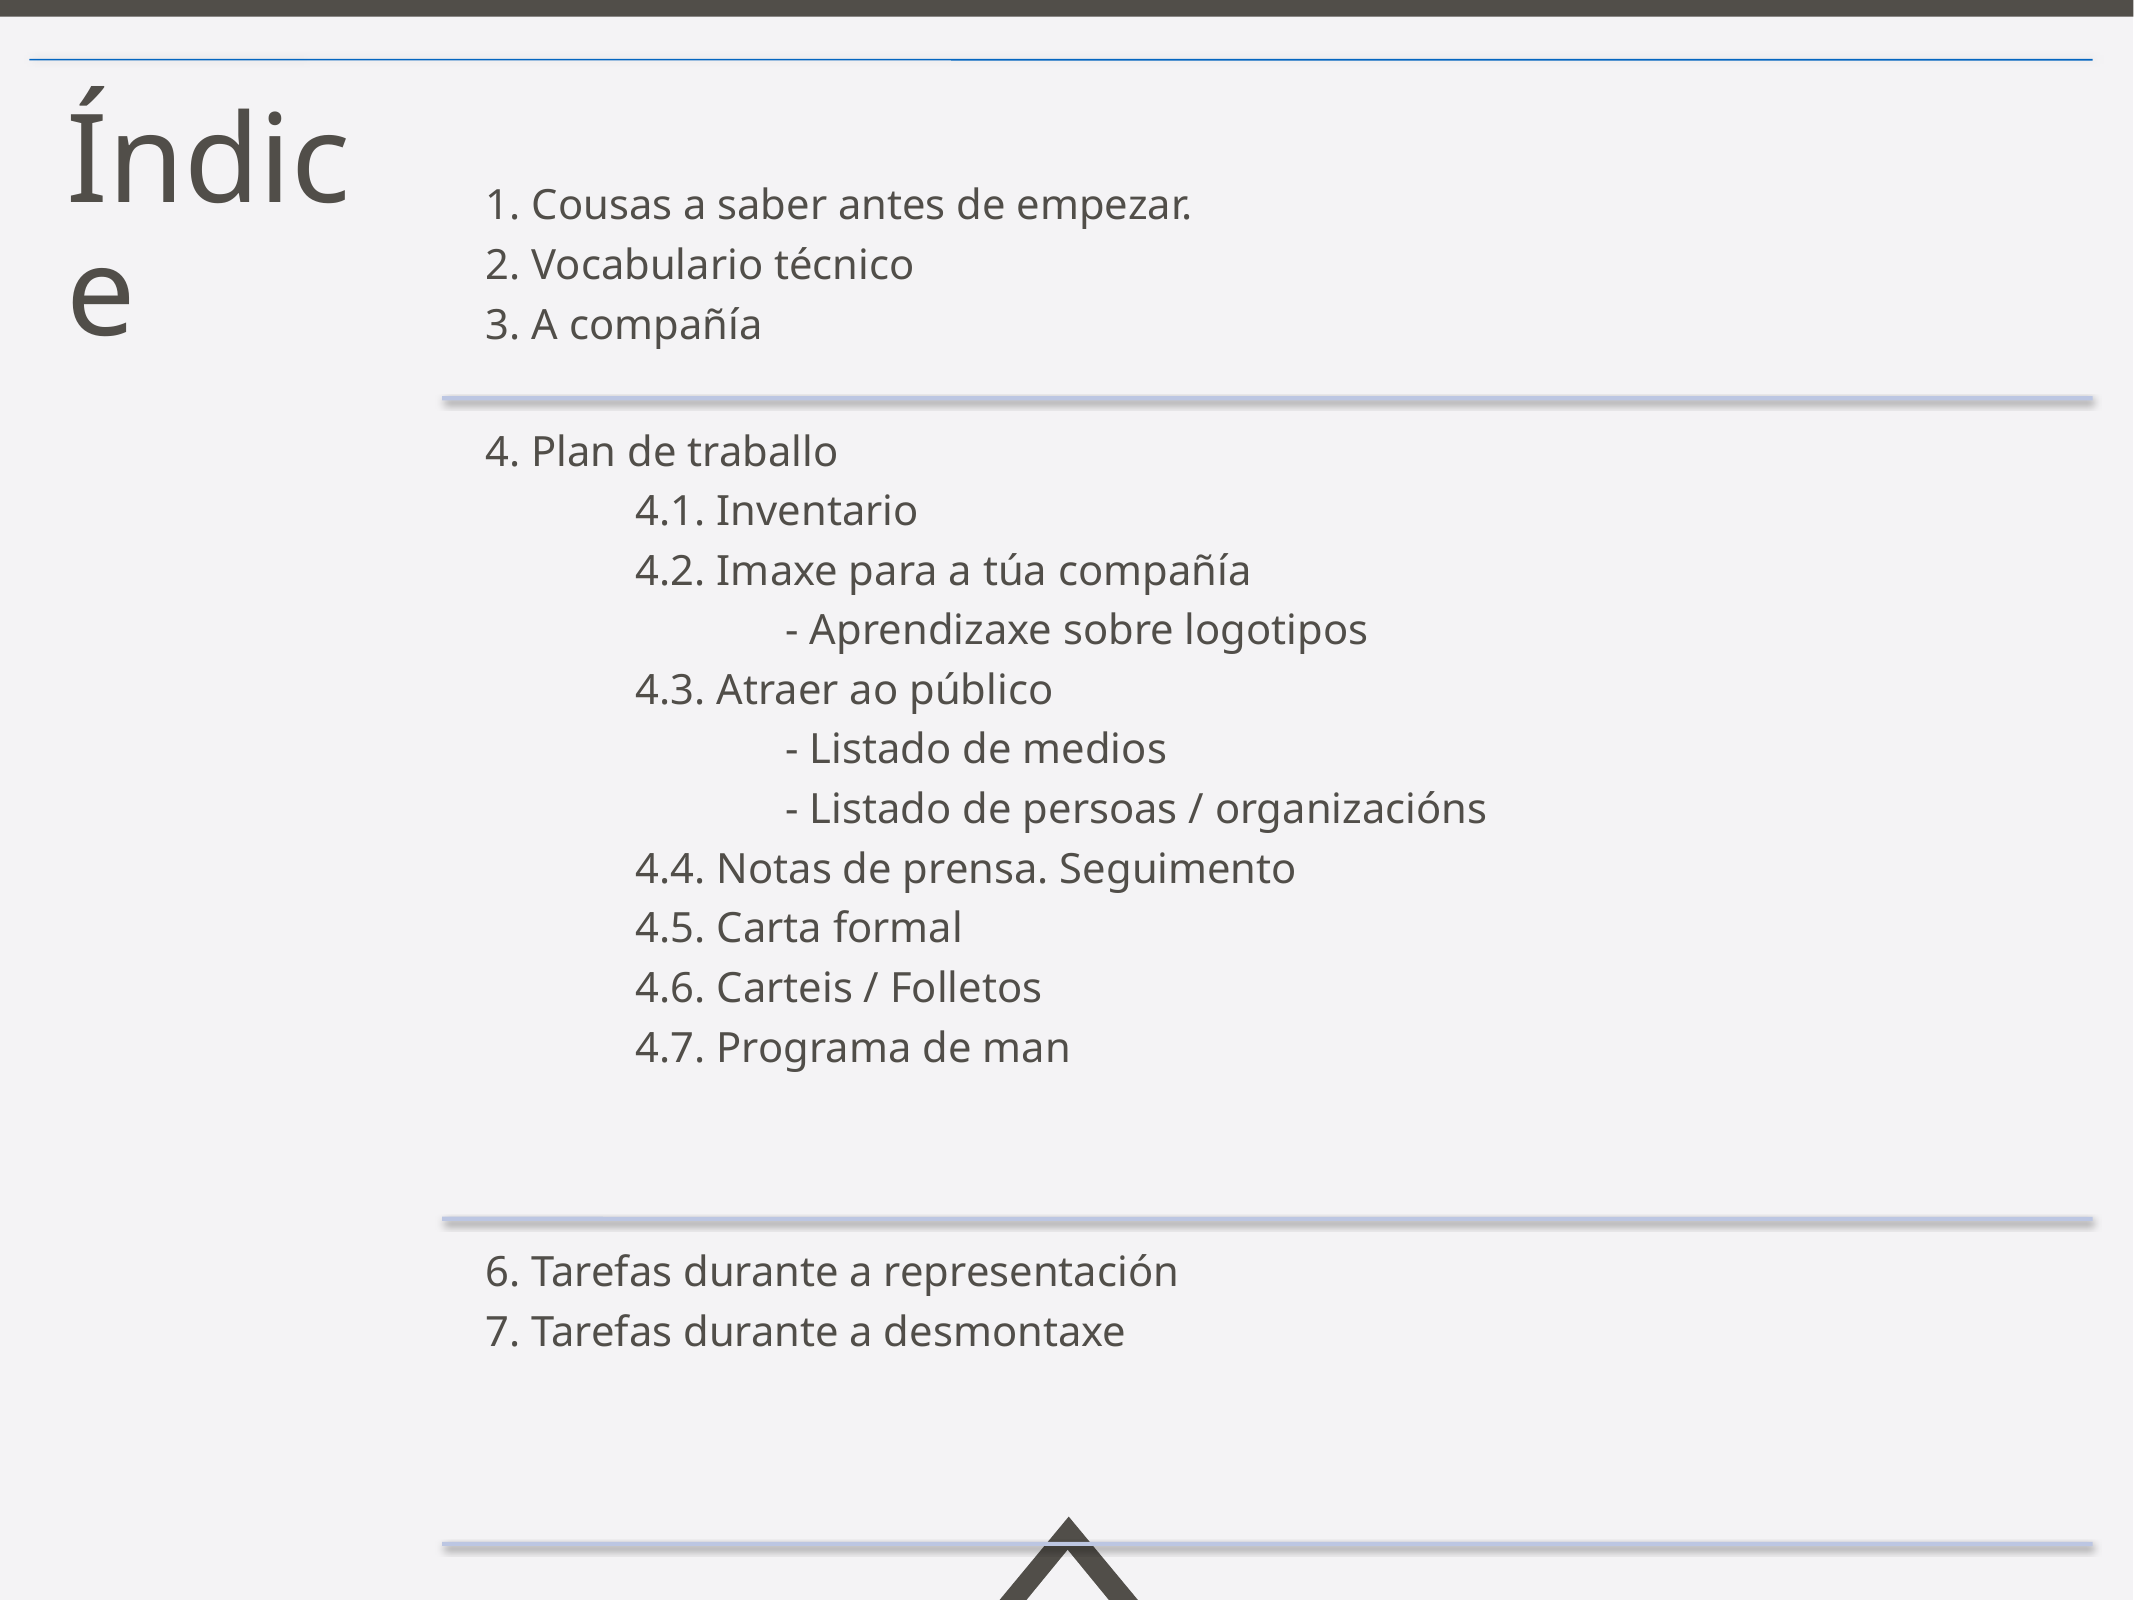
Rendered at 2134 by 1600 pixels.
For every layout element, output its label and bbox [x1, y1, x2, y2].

text_box [29, 58, 2093, 1567]
